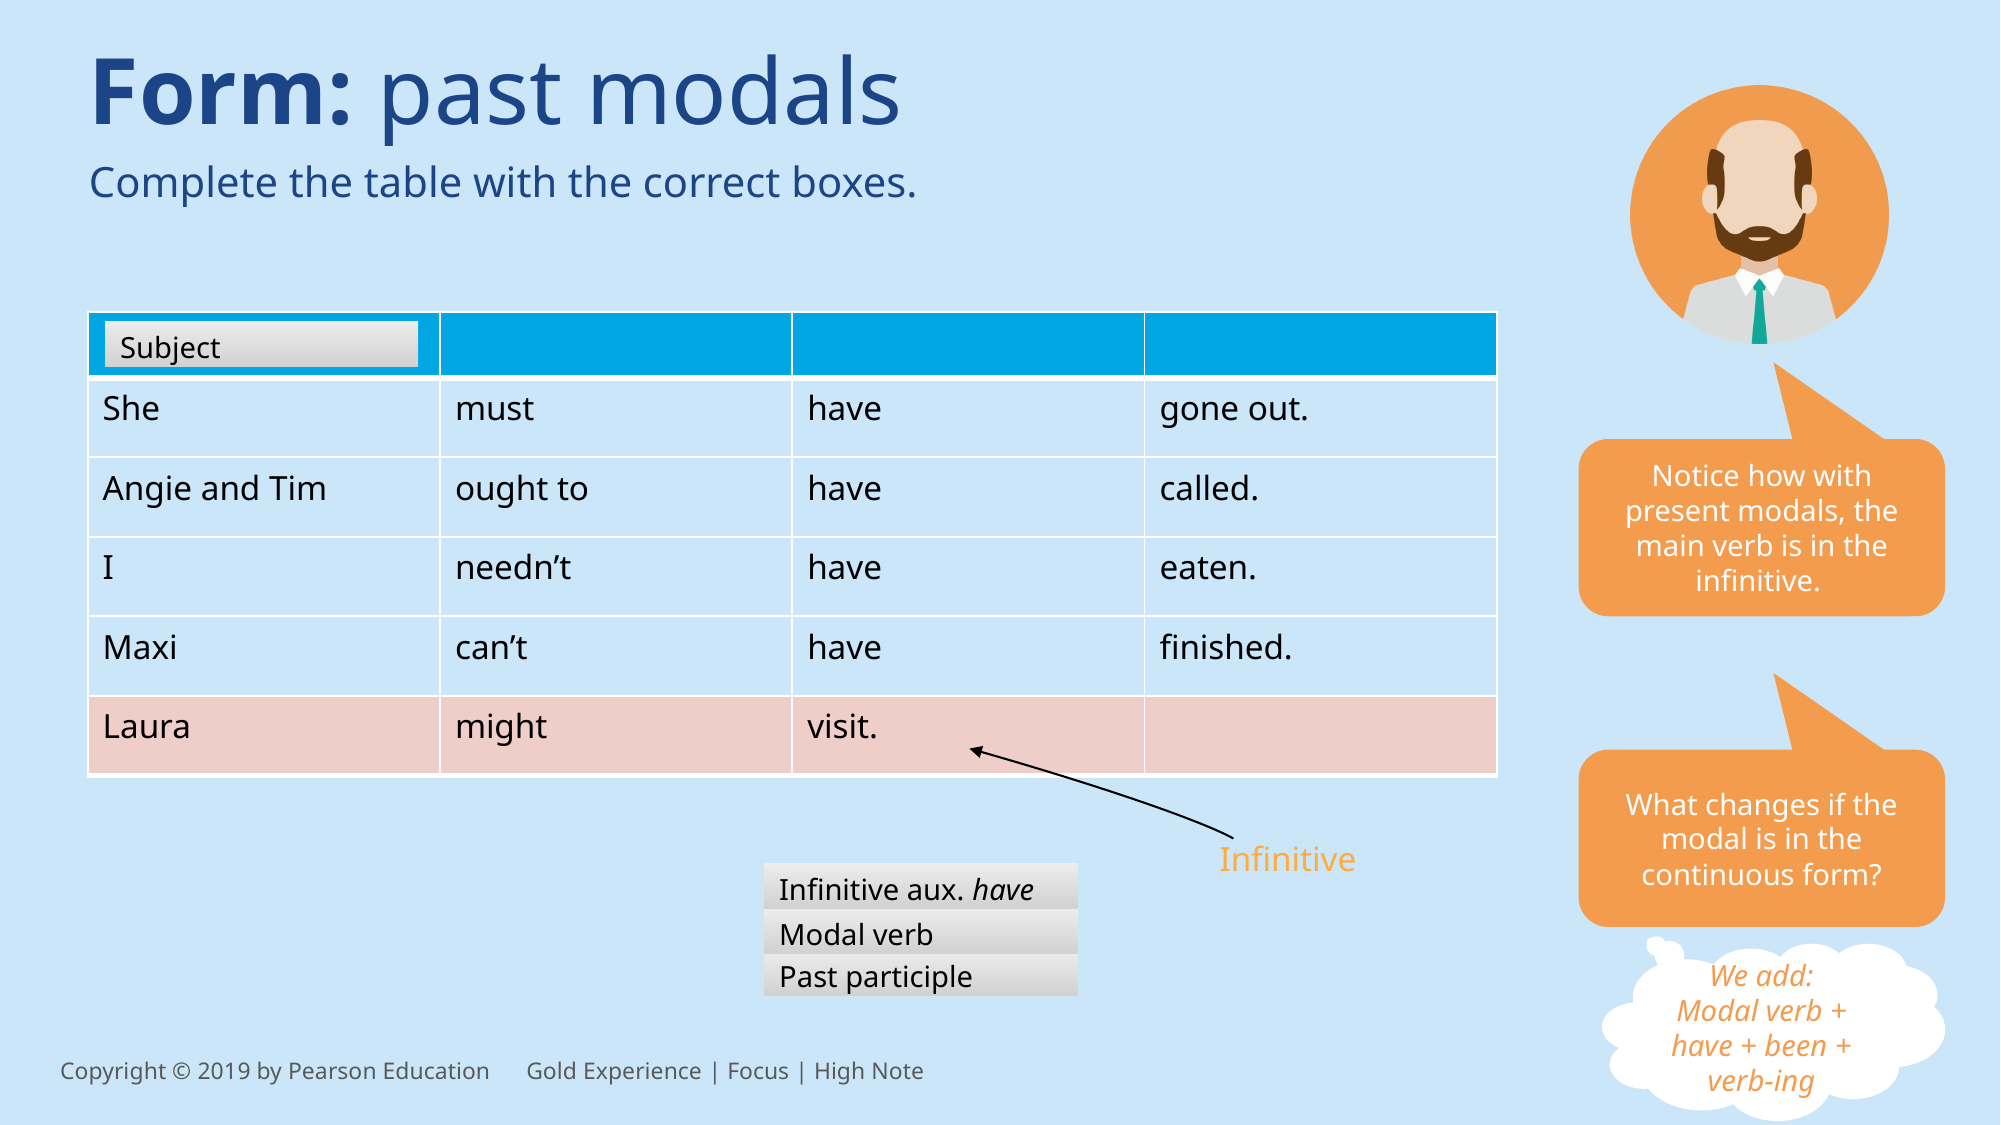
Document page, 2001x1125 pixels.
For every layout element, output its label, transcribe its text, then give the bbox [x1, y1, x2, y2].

table_cell Maxi [89, 617, 439, 695]
footer Copyright © 2019 by Pearson Education Gold Experience | Focus | High Note [45, 1040, 1084, 1101]
table_header Laura [89, 697, 439, 773]
table_cell ought to [441, 458, 791, 536]
table_cell called. [1145, 458, 1496, 536]
text_box Infinitive aux. have [764, 863, 1078, 909]
text_box Modal verb [764, 909, 1078, 954]
text_box Notice how with present modals, the main verb is in the infinitive. [1578, 362, 1946, 617]
text_box Form: past modals [73, 37, 1716, 154]
text_box What changes if the modal is in the continuous form? [1578, 672, 1946, 927]
table_cell gone out. [1145, 381, 1496, 456]
table_header [89, 313, 439, 375]
table_cell needn’t [441, 538, 791, 615]
table_header might [441, 697, 791, 773]
table_header [441, 313, 791, 375]
table_cell eaten. [1145, 538, 1496, 615]
table_cell have [793, 458, 1144, 536]
table_header [1145, 313, 1496, 375]
table_header [793, 313, 1144, 375]
text_box [969, 745, 1234, 839]
table_cell finished. [1145, 617, 1496, 695]
table_cell can’t [441, 617, 791, 695]
text_box Infinitive [1204, 823, 1425, 882]
text_box Complete the table with the correct boxes. [73, 154, 1624, 221]
table_cell I [89, 538, 439, 615]
table_cell have [793, 381, 1144, 456]
picture [1629, 85, 1889, 345]
table_cell She [89, 381, 439, 456]
table_header [1145, 697, 1496, 773]
table_header visit. [793, 697, 1144, 773]
text_box Subject [105, 321, 419, 367]
table_cell must [441, 381, 791, 456]
table_cell have [793, 617, 1144, 695]
table_cell have [793, 538, 1144, 615]
table_cell Angie and Tim [89, 458, 439, 536]
text_box Past participle [764, 954, 1078, 996]
text_box We add: Modal verb + have + been + verb-ing [1601, 936, 1946, 1122]
